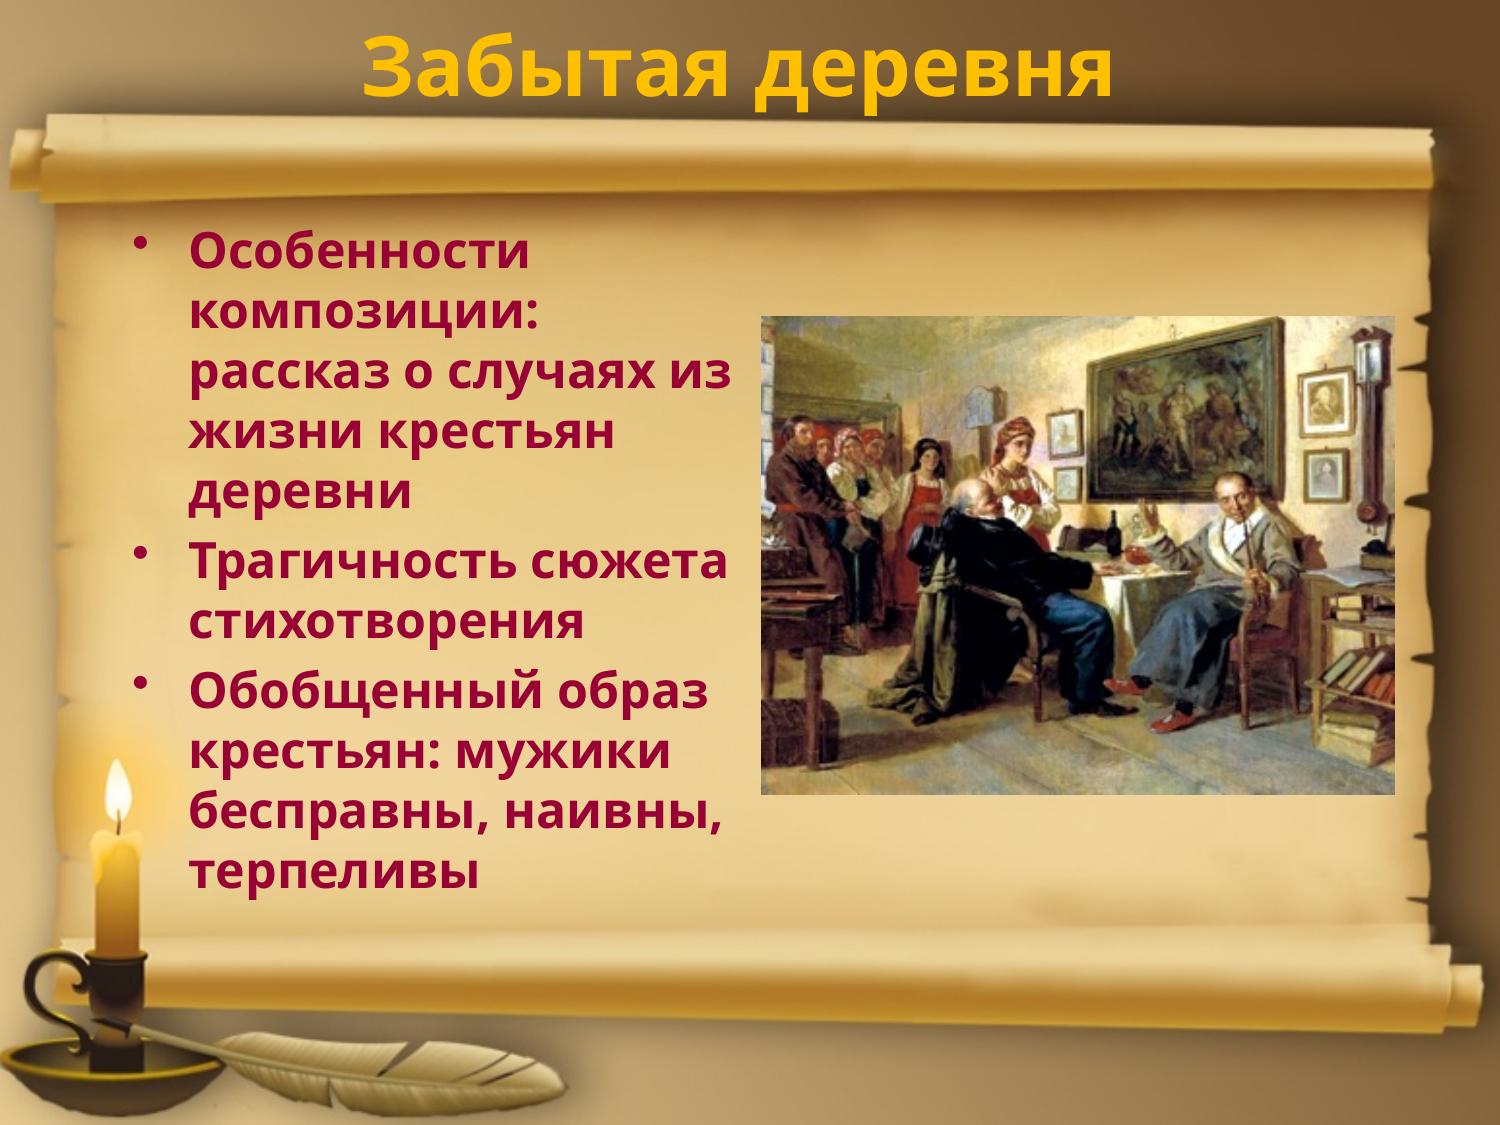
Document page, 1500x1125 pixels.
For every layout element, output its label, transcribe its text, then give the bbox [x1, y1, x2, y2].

list Особенности композиции: рассказ о случаях из жизни крестьян деревни Трагичность сюжета стихотворения Обобщенный образ крестьян: мужики бесправны, наивны, терпеливы [116, 210, 751, 1006]
title Забытая деревня [74, 0, 1426, 126]
picture [0, 0, 1500, 1125]
